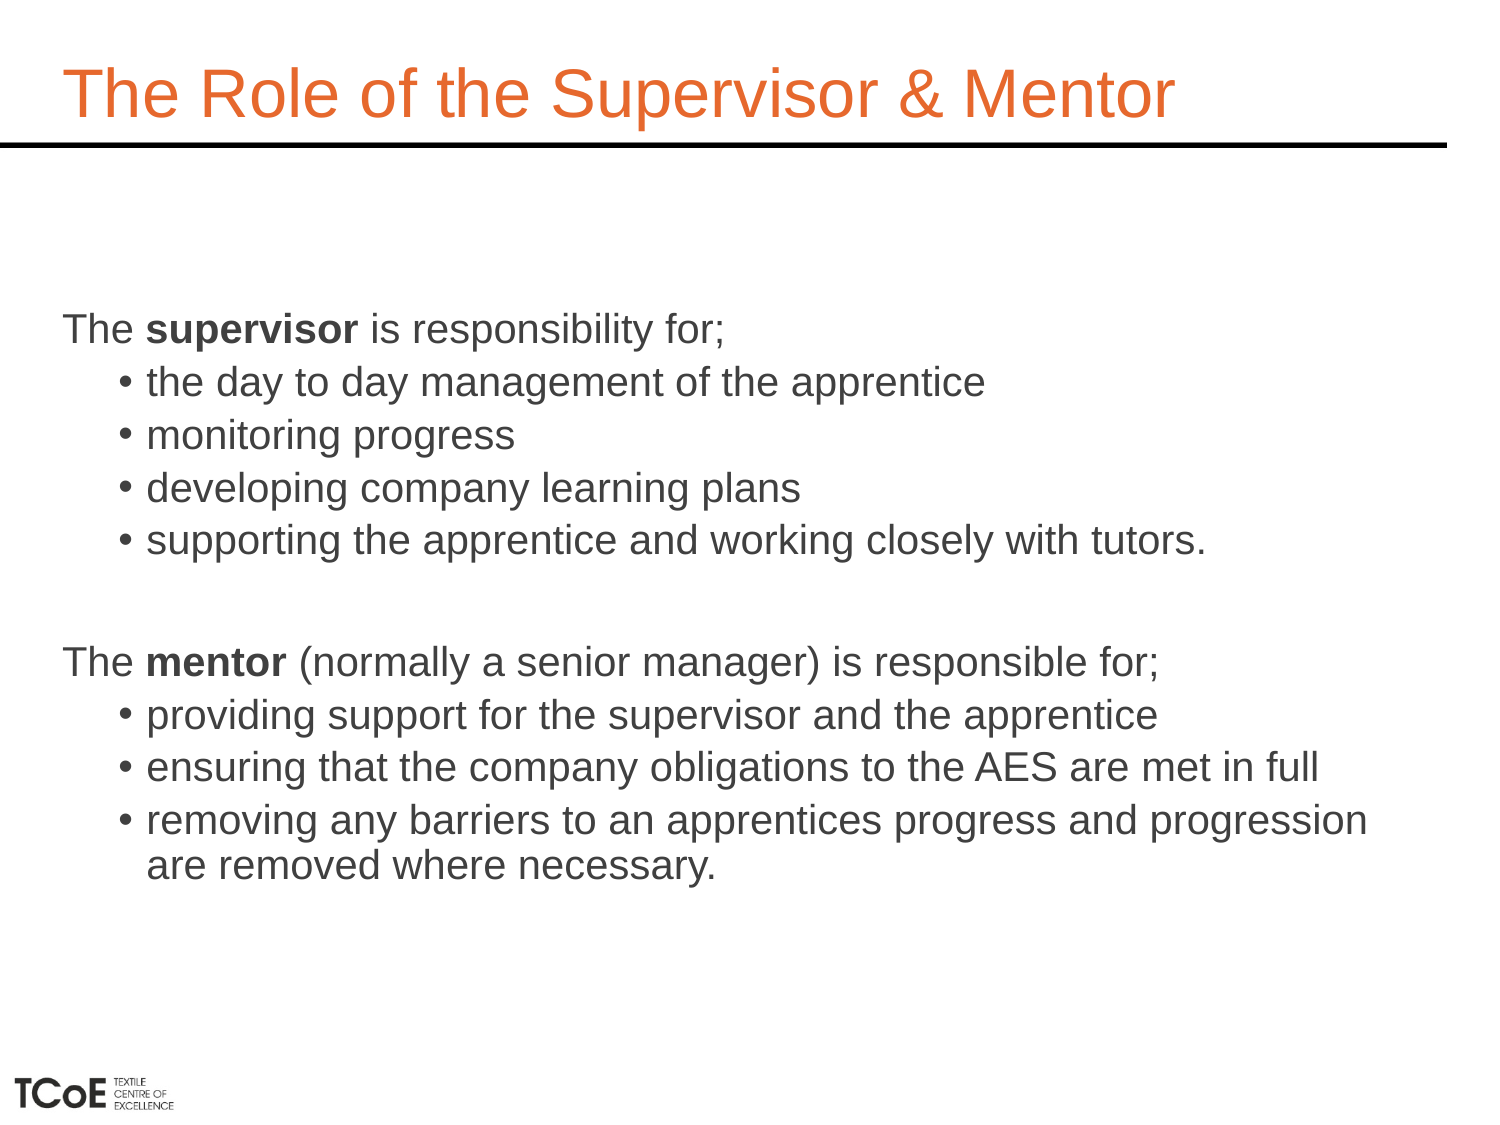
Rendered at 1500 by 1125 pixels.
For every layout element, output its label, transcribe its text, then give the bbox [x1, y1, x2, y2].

list The supervisor is responsibility for; the day to day management of the apprentice monitoring progress developing company learning plans supporting the apprentice and working closely with tutors. The mentor (normally a senior manager) is responsible for; providing support for the supervisor and the apprentice ensuring that the company obligations to the AES are met in full removing any barriers to an apprentices progress and progression are removed where necessary. [47, 300, 1444, 1083]
picture [12, 1064, 191, 1115]
picture [0, 139, 1448, 152]
title The Role of the Supervisor & Mentor [47, 50, 1444, 143]
